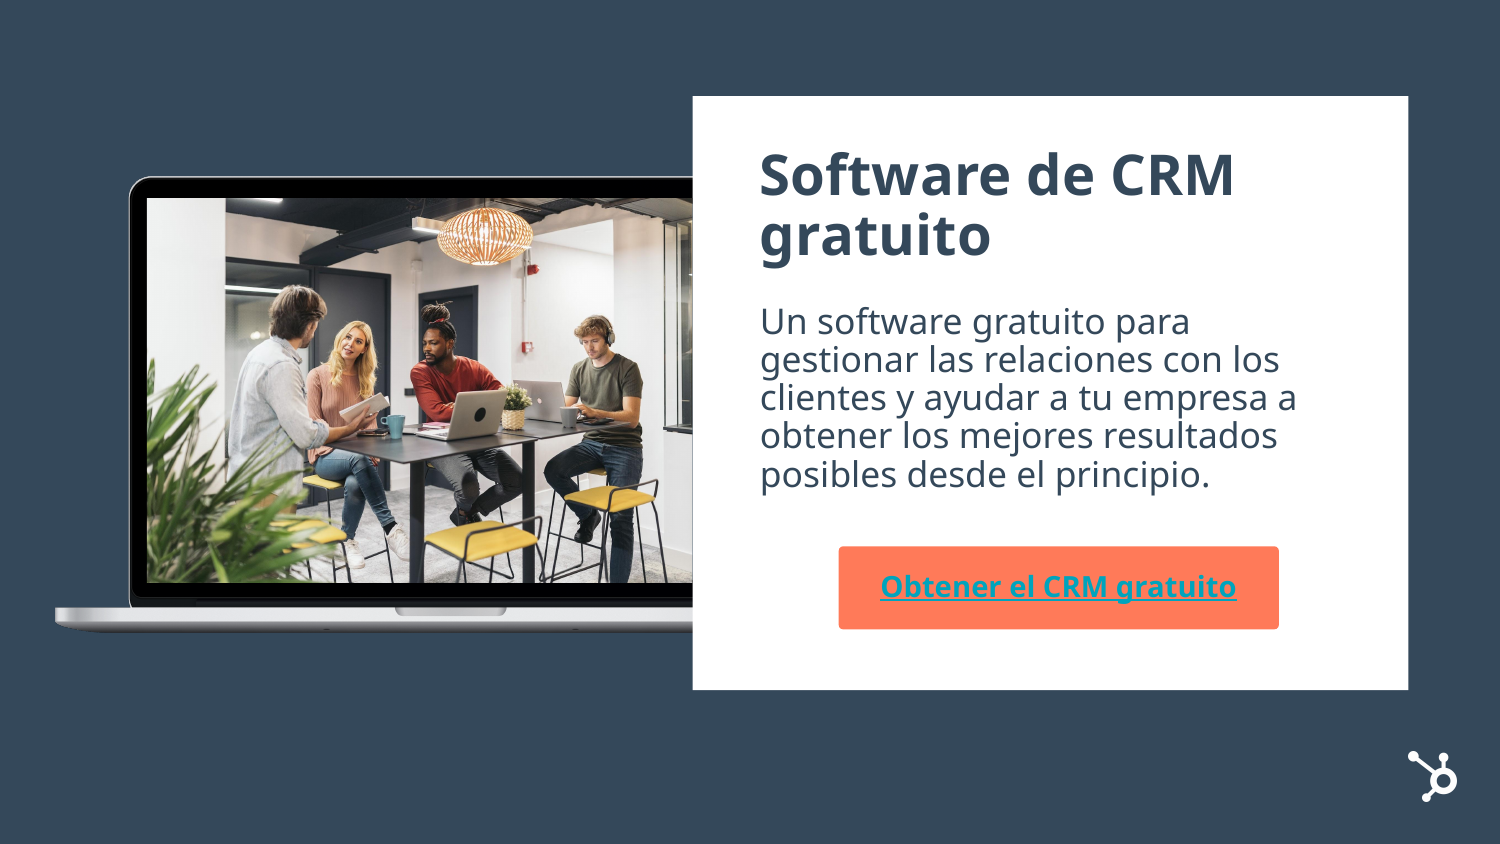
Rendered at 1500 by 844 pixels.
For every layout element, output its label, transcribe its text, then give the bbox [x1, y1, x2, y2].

subtitle Un software gratuito para gestionar las relaciones con los clientes y ayudar a tu empresa a obtener los mejores resultados posibles desde el principio. [748, 298, 1350, 417]
text_box Obtener el CRM gratuito [838, 546, 1279, 630]
picture [1408, 751, 1457, 802]
picture [55, 166, 693, 640]
title Software de CRM gratuito [748, 140, 1350, 277]
